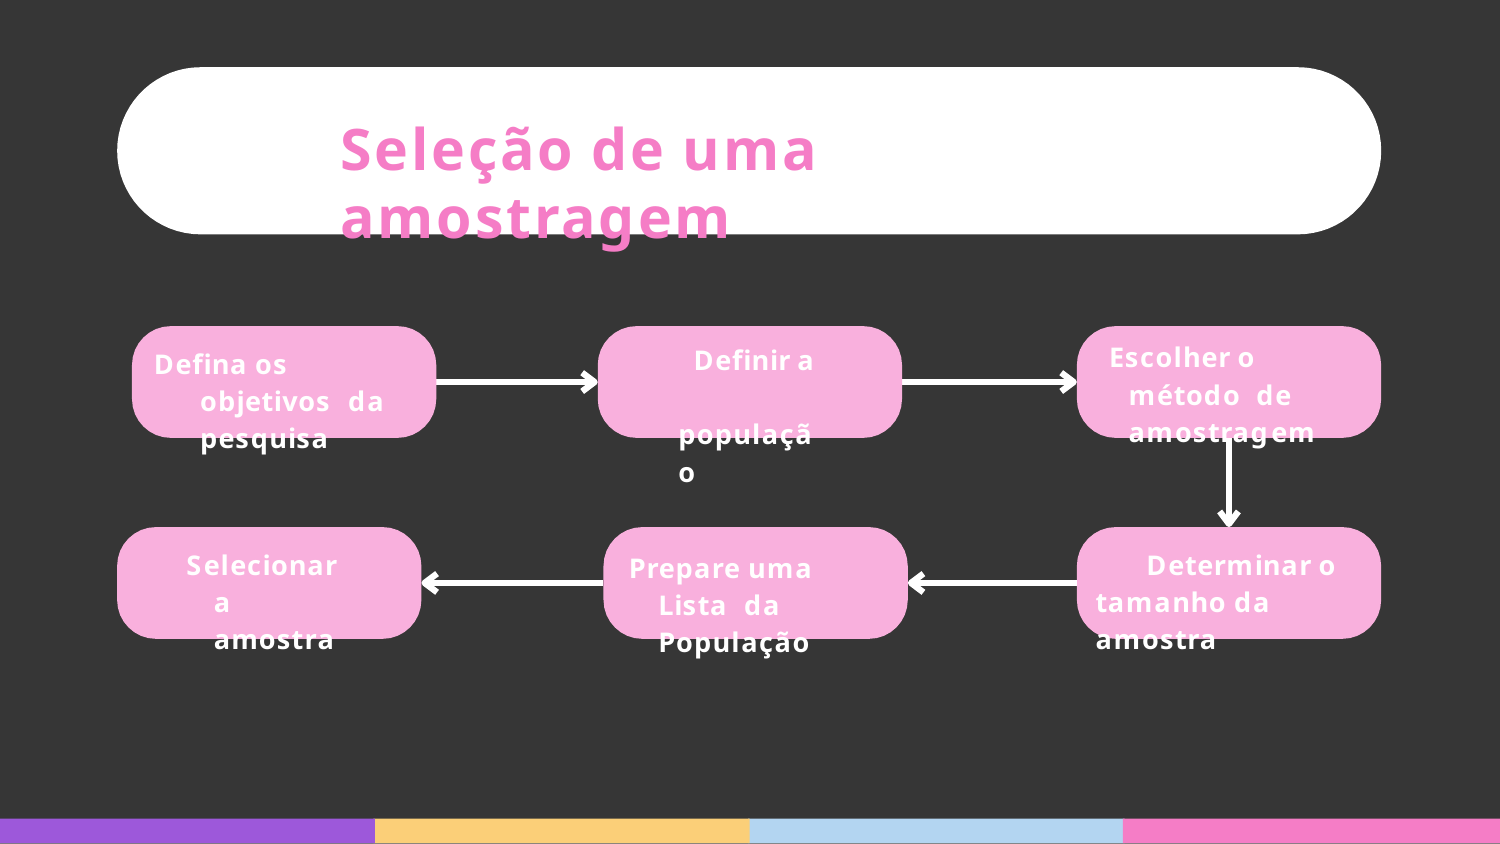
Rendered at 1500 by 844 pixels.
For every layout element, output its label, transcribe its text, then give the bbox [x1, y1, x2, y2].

text_box Definir a população [676, 336, 824, 488]
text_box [907, 437, 1382, 640]
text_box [0, 818, 1500, 844]
text_box [597, 326, 896, 438]
text_box [608, 527, 902, 639]
text_box Prepare uma Lista da População [626, 544, 874, 659]
text_box Determinar o tamanho da amostra [1093, 648, 1375, 656]
title Seleção de uma amostragem [338, 110, 1161, 254]
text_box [436, 369, 598, 395]
text_box [131, 326, 437, 436]
text_box Defina os objetivos da pesquisa [151, 340, 409, 455]
text_box Selecionar a amostra [184, 647, 355, 656]
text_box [901, 325, 1382, 439]
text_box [116, 526, 604, 640]
text_box [117, 67, 1382, 235]
